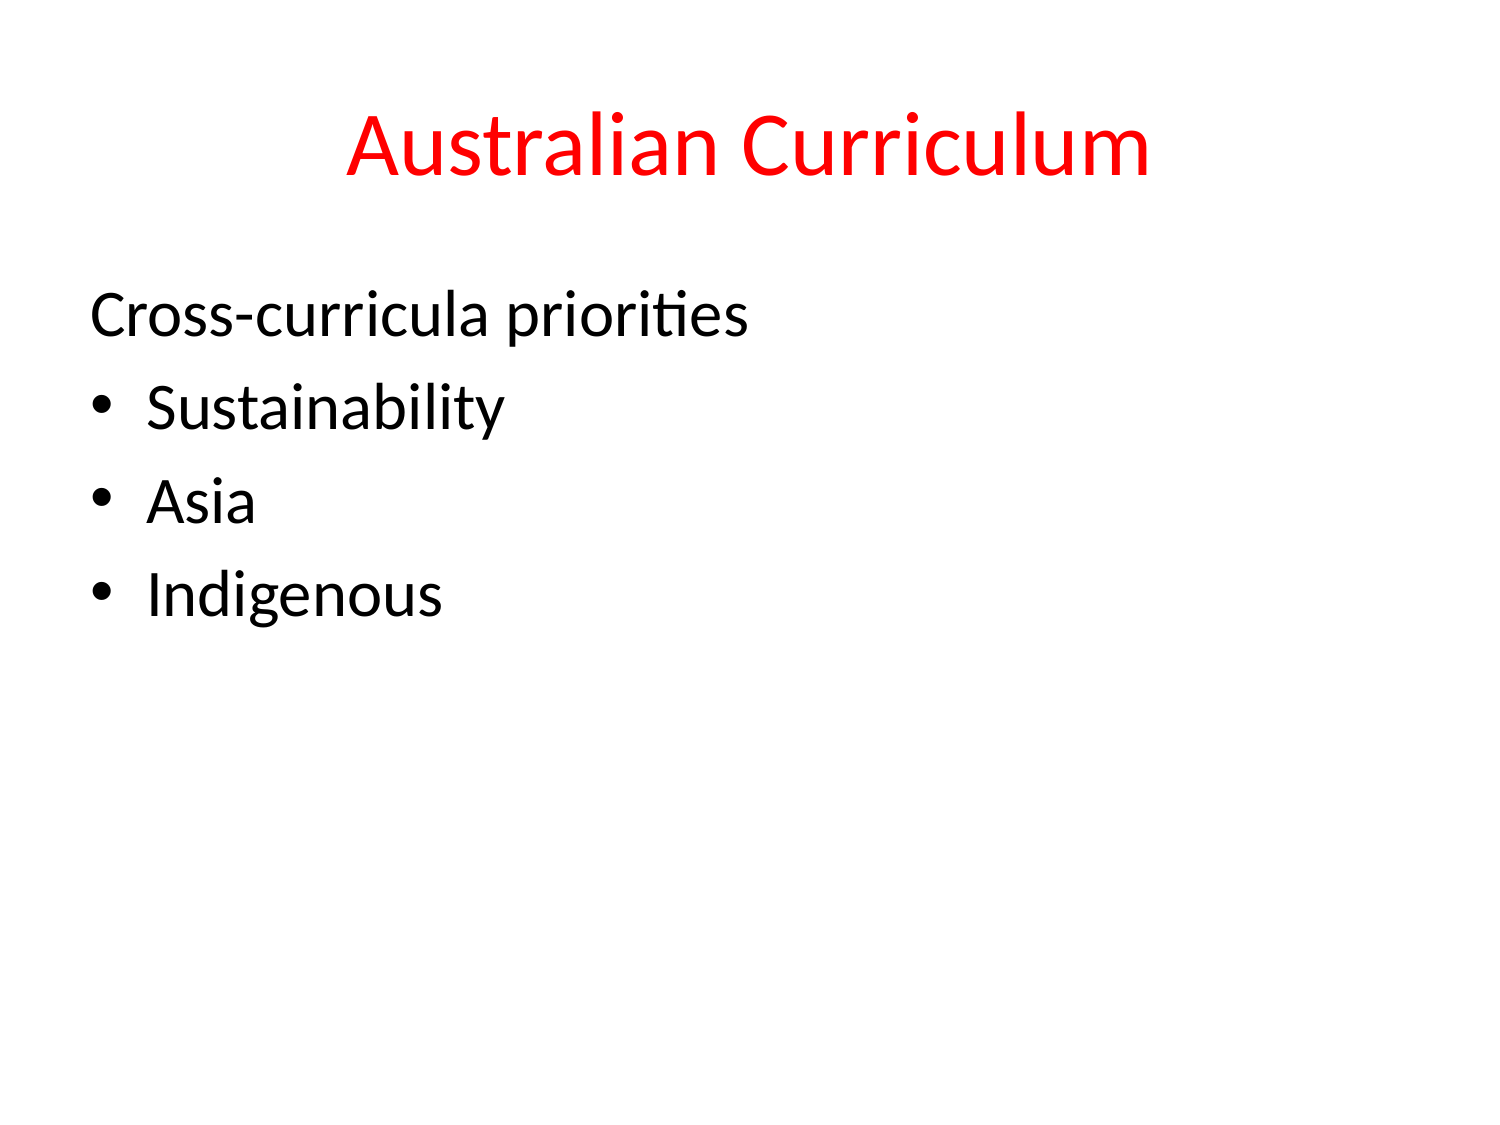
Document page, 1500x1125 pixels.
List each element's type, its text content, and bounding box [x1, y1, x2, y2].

title Australian Curriculum [75, 45, 1425, 233]
list Cross-curricula priorities Sustainability Asia Indigenous [75, 262, 1425, 1005]
